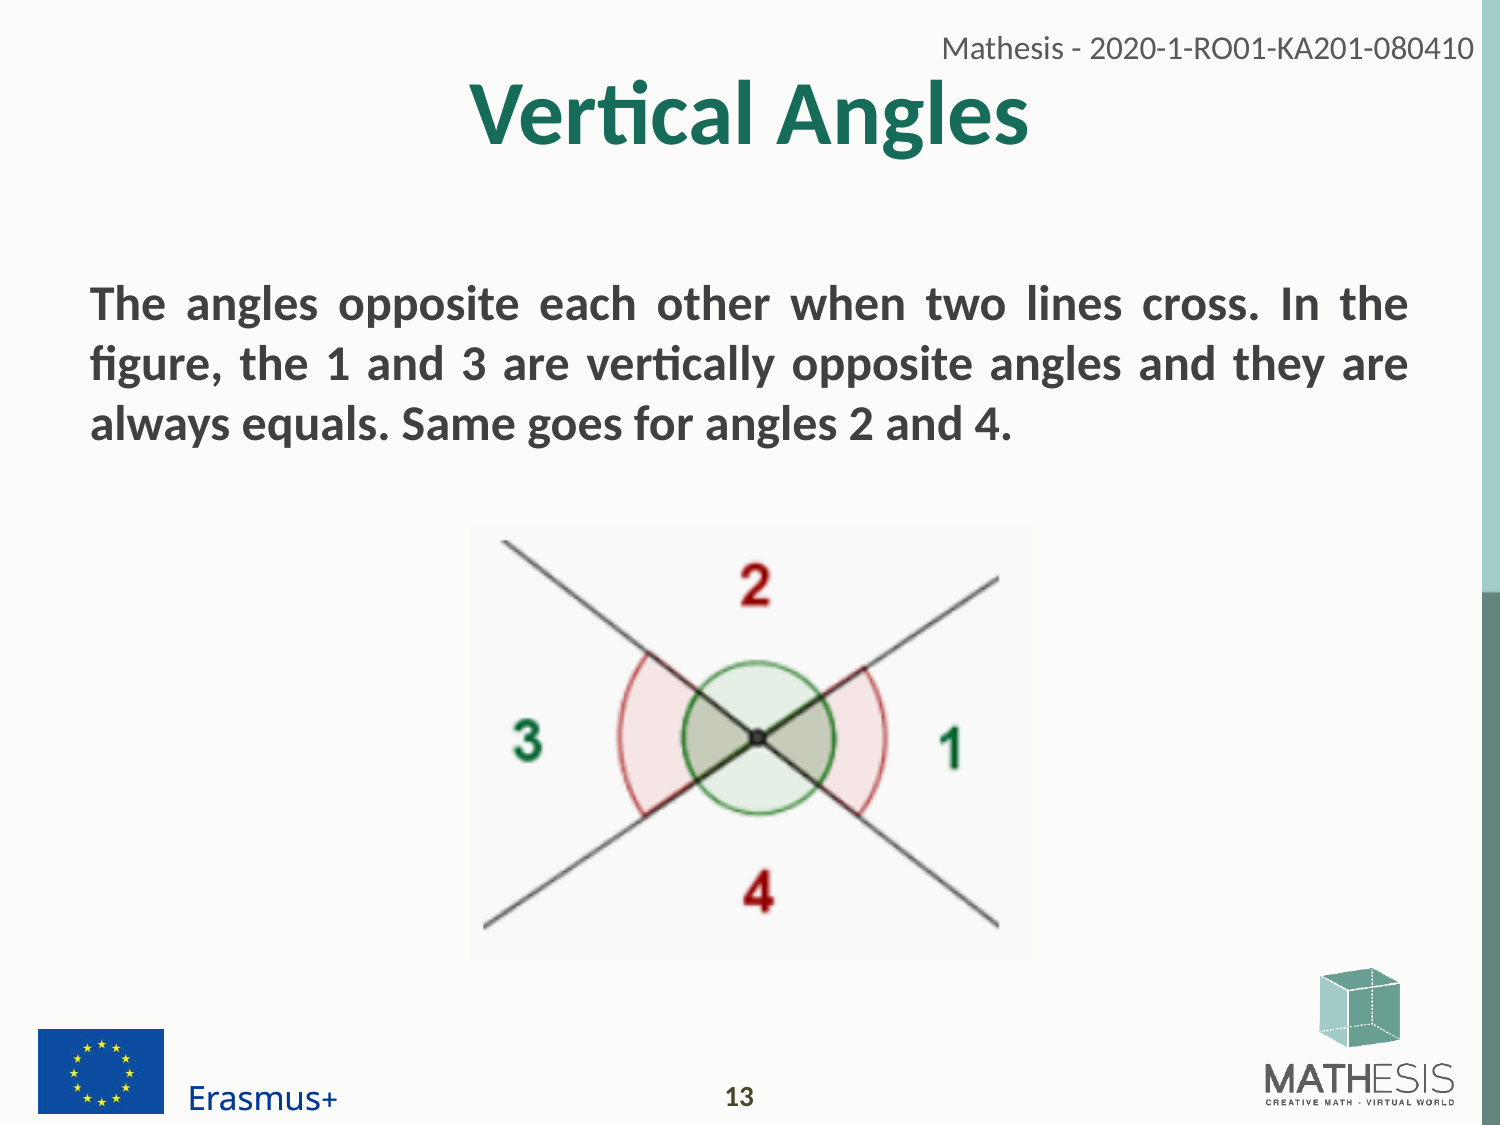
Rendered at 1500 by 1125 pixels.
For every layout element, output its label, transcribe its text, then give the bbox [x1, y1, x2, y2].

list The angles opposite each other when two lines cross. In the figure, the 1 and 3 are vertically opposite angles and they are always equals. Same goes for angles 2 and 4. [75, 262, 1425, 1005]
title Vertical Angles [75, 45, 1425, 233]
picture [38, 1029, 164, 1114]
picture [470, 526, 1030, 960]
